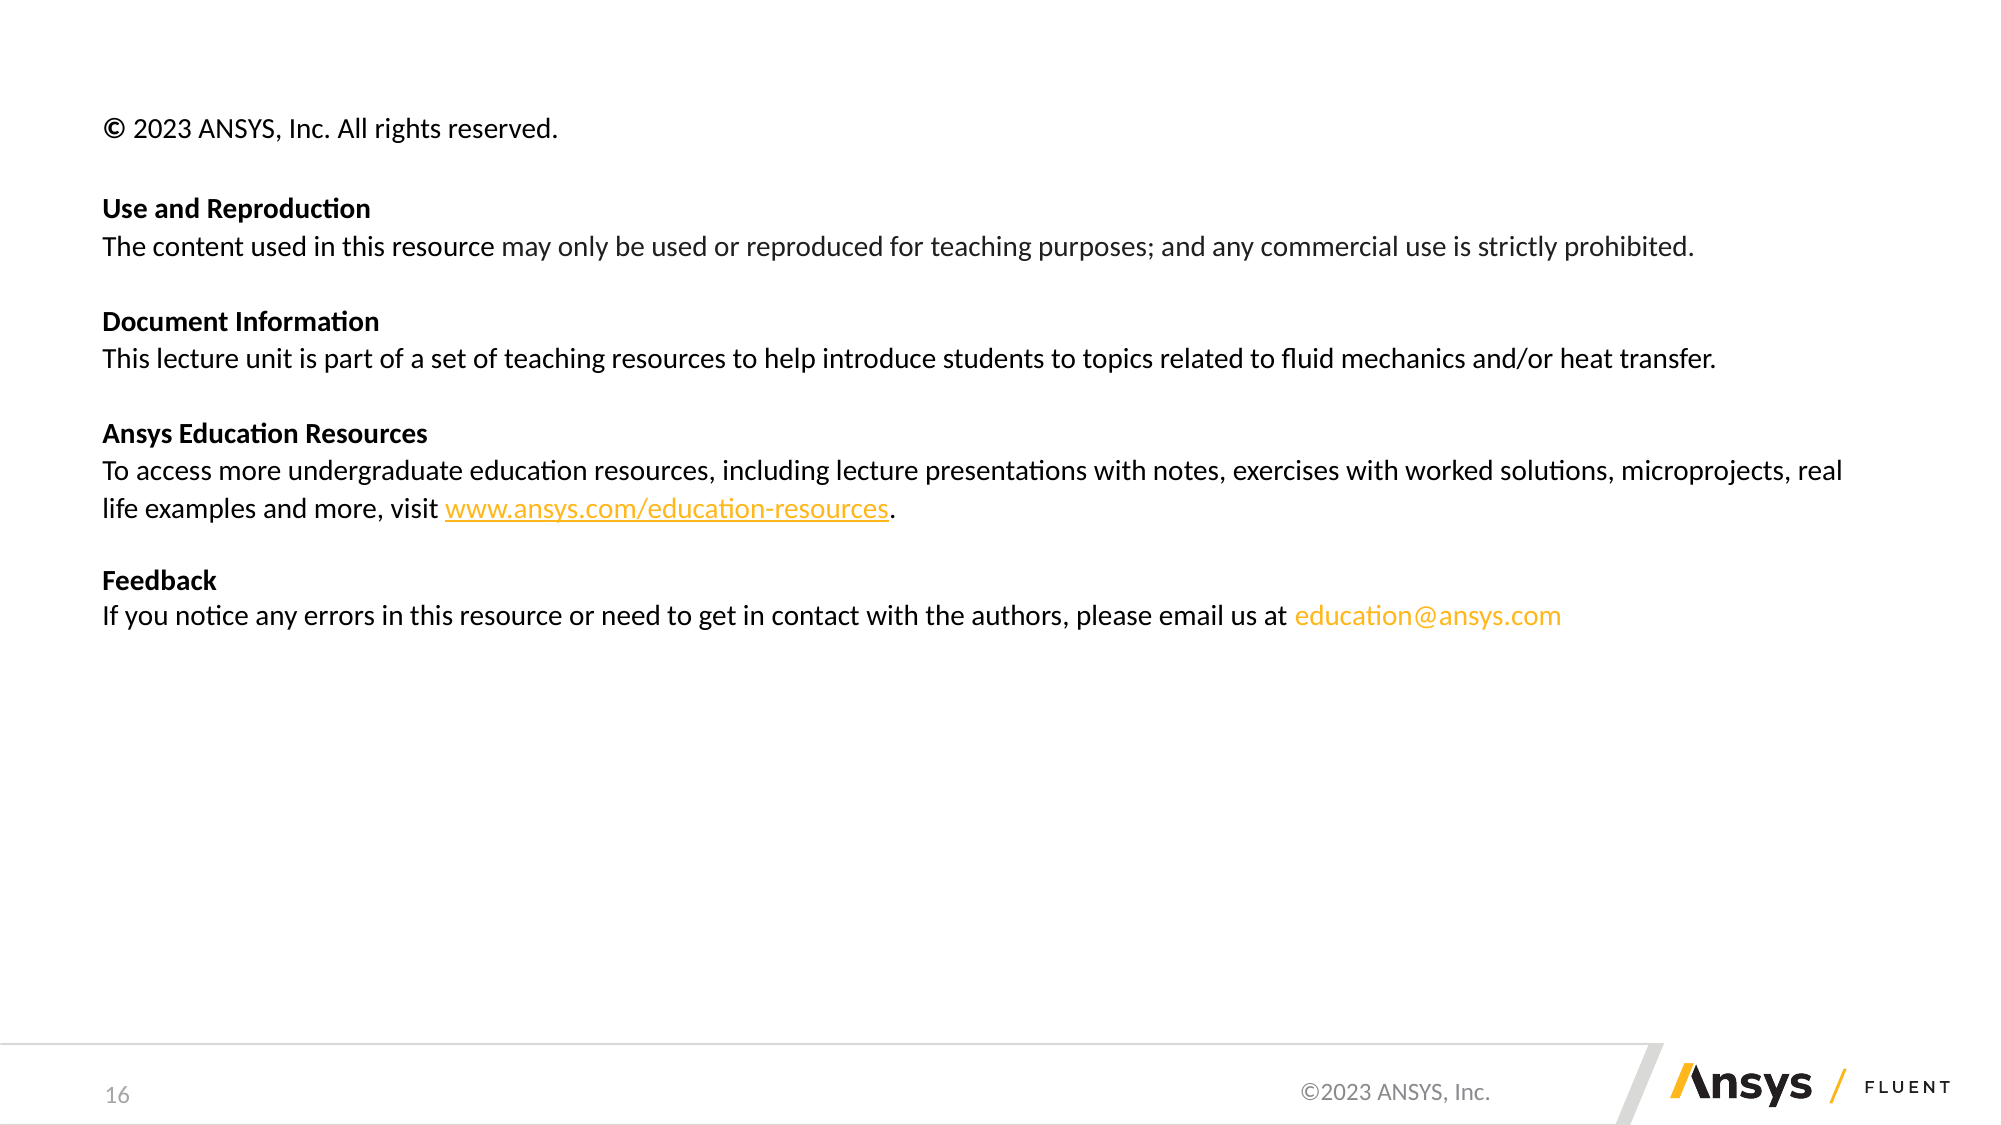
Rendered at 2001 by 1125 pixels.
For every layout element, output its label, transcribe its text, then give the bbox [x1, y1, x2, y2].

slide_number 16 [89, 1073, 540, 1114]
picture [0, 0, 2000, 1125]
